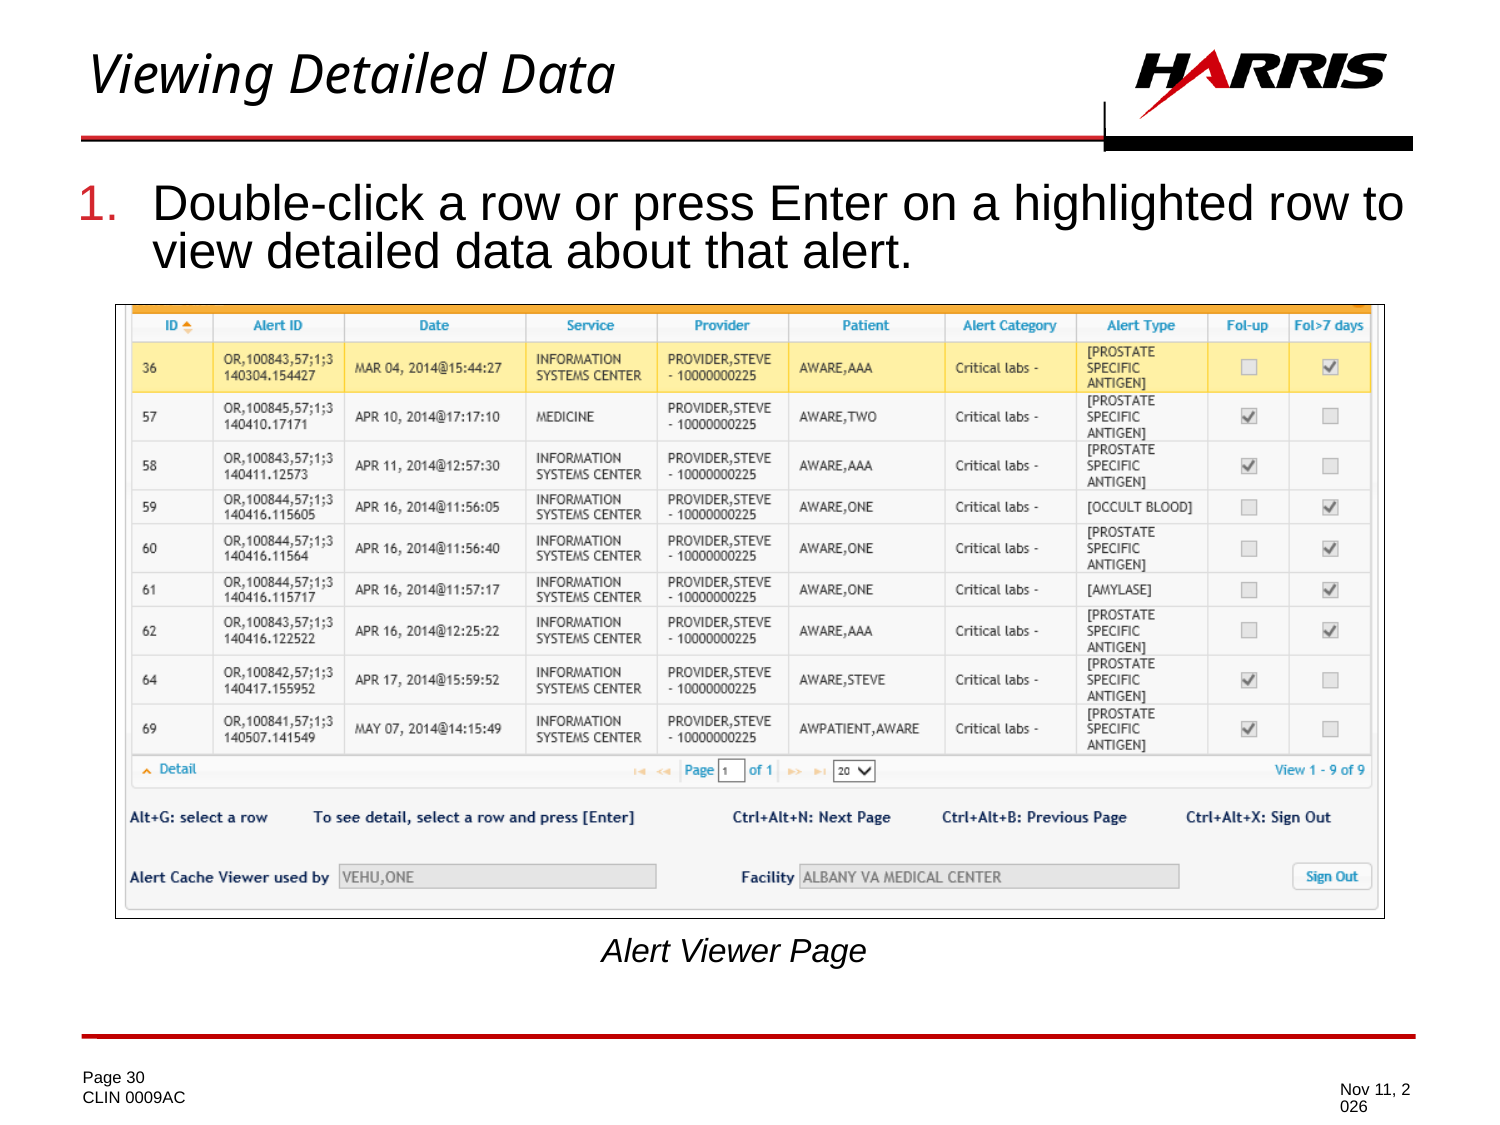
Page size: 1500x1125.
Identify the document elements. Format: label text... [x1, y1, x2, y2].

title Viewing Detailed Data [73, 27, 962, 117]
picture [1135, 49, 1387, 119]
slide_number 10-Jul-15 [1324, 1066, 1435, 1111]
list Double-click a row or press Enter on a highlighted row to view detailed data about that alert. [62, 174, 1432, 1020]
list Alert Viewer Page [49, 928, 1420, 987]
picture [115, 304, 1385, 919]
